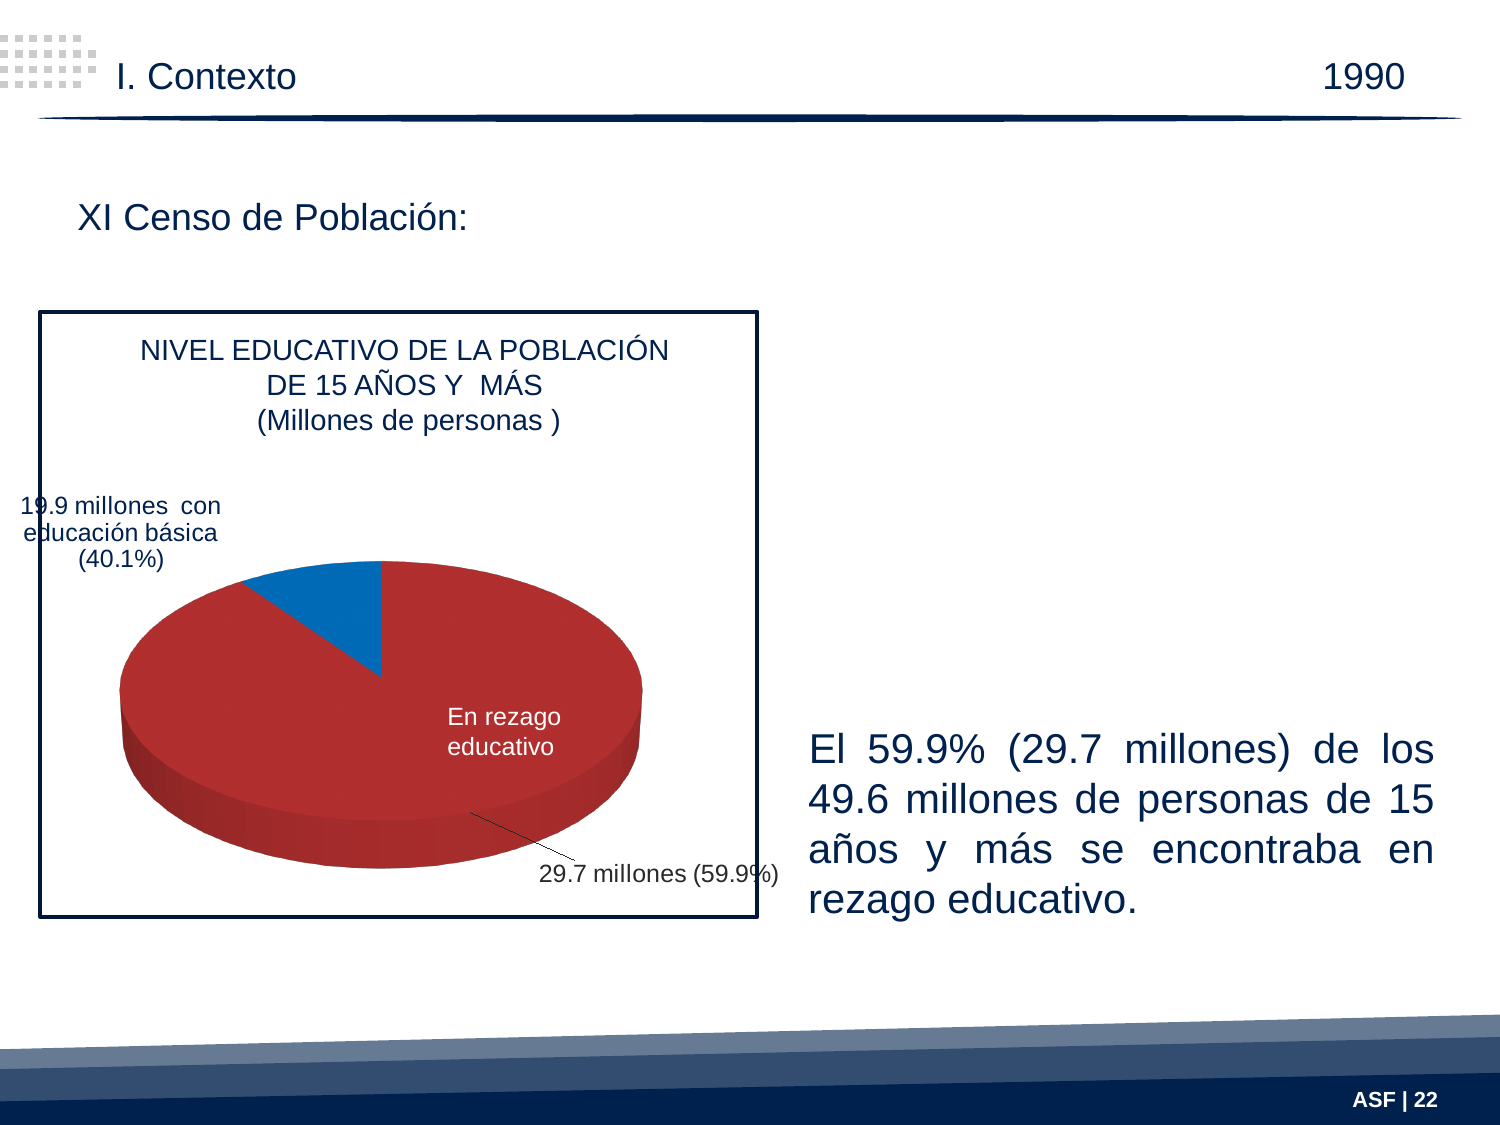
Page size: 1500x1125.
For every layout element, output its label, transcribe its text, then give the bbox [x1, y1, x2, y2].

text_box [38, 114, 1462, 123]
text_box XI Censo de Población: [62, 185, 736, 246]
text_box El 59.9% (29.7 millones) de los 49.6 millones de personas de 15 años y más se encontraba en rezago educativo. [793, 714, 1450, 930]
slide_number ASF | 22 [1337, 1078, 1489, 1125]
text_box 1990 [1276, 26, 1442, 105]
text_box [38, 905, 759, 919]
text_box I. Contexto [5, 26, 408, 105]
text_box [38, 310, 759, 443]
chart [0, 445, 780, 896]
